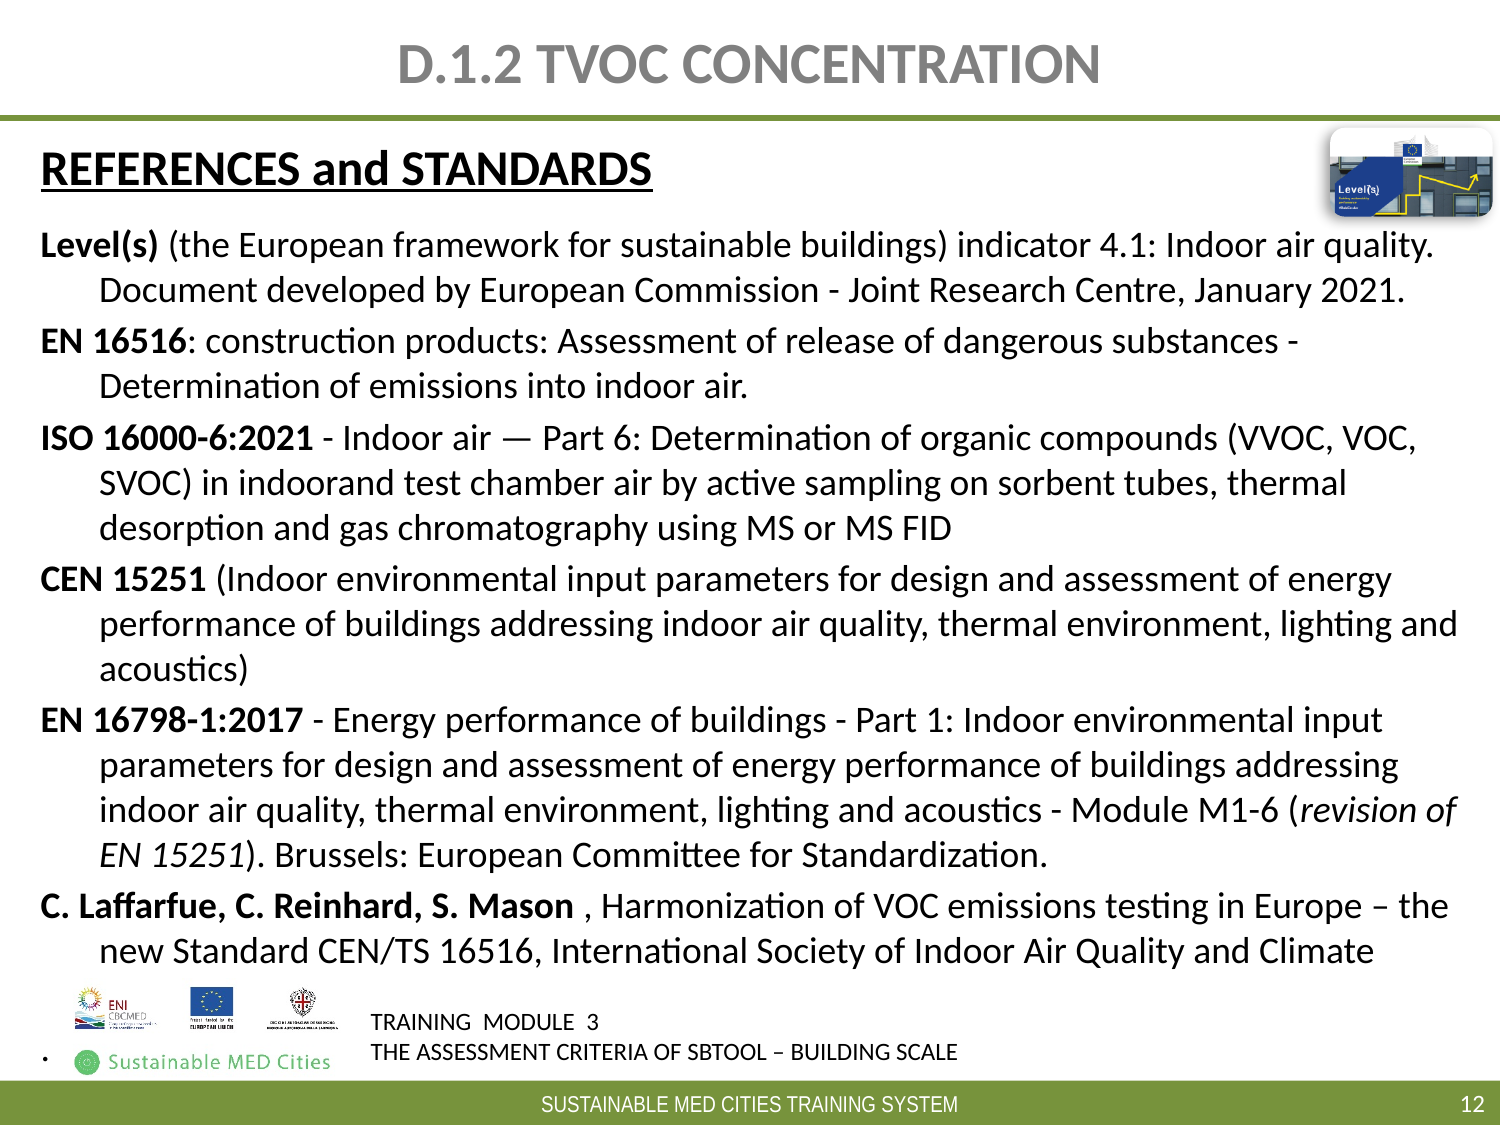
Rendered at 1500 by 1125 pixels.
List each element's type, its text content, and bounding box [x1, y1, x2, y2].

title D.1.2 ΤVOC CONCENTRATION [0, 0, 1500, 121]
slide_number 12 [1149, 1079, 1500, 1125]
picture [1329, 127, 1493, 217]
picture [62, 978, 356, 1080]
list REFERENCES and STANDARDS Level(s) (the European framework for sustainable buildings) indicator 4.1: Indoor air quality. Document developed by European Commission - Joint Research Centre, January 2021. EN 16516: construction products: Assessment of release of dangerous substances - Determination of emissions into indoor air. ISO 16000-6:2021 - Indoor air — Part 6: Determination of organic compounds (VVOC, VOC, SVOC) in indoorand test chamber air by active sampling on sorbent tubes, thermal desorption and gas chromatography using MS or MS FID CEN 15251 (Indoor environmental input parameters for design and assessment of energy performance of buildings addressing indoor air quality, thermal environment, lighting and acoustics) EN 16798-1:2017 - Energy performance of buildings - Part 1: Indoor environmental input parameters for design and assessment of energy performance of buildings addressing indoor air quality, thermal environment, lighting and acoustics - Module M1-6 (revision of EN 15251). Brussels: European Committee for Standardization. C. Laffarfue, C. Reinhard, S. Mason , Harmonization of VOC emissions testing in Europe – the new Standard CEN/TS 16516, International Society of Indoor Air Quality and Climate . [25, 127, 1493, 908]
